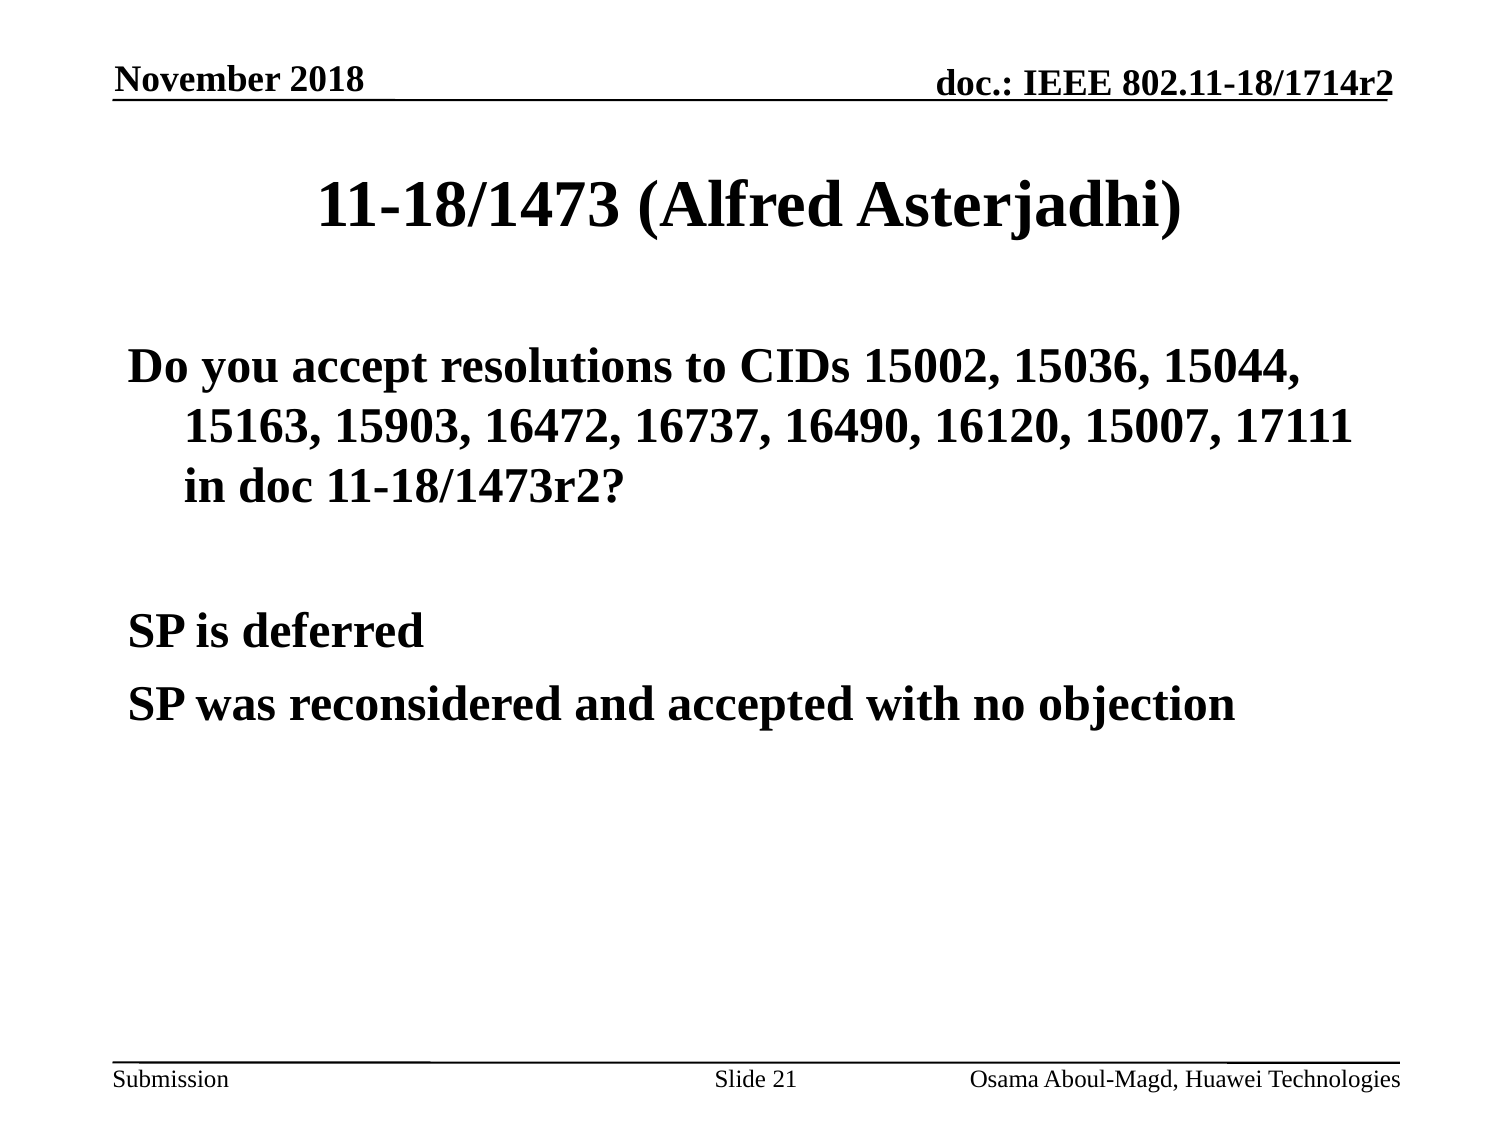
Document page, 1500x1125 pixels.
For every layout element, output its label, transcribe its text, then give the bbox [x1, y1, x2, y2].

slide_number Slide 21 [712, 1061, 800, 1123]
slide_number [114, 54, 423, 100]
title 11-18/1473 (Alfred Asterjadhi) [112, 112, 1388, 288]
footer Osama Aboul-Magd, Huawei Technologies [878, 1061, 1402, 1093]
list Do you accept resolutions to CIDs 15002, 15036, 15044, 15163, 15903, 16472, 16737, 16490, 16120, 15007, 17111 in doc 11-18/1473r2? SP is deferred SP was reconsidered and accepted with no objection [112, 324, 1388, 1000]
